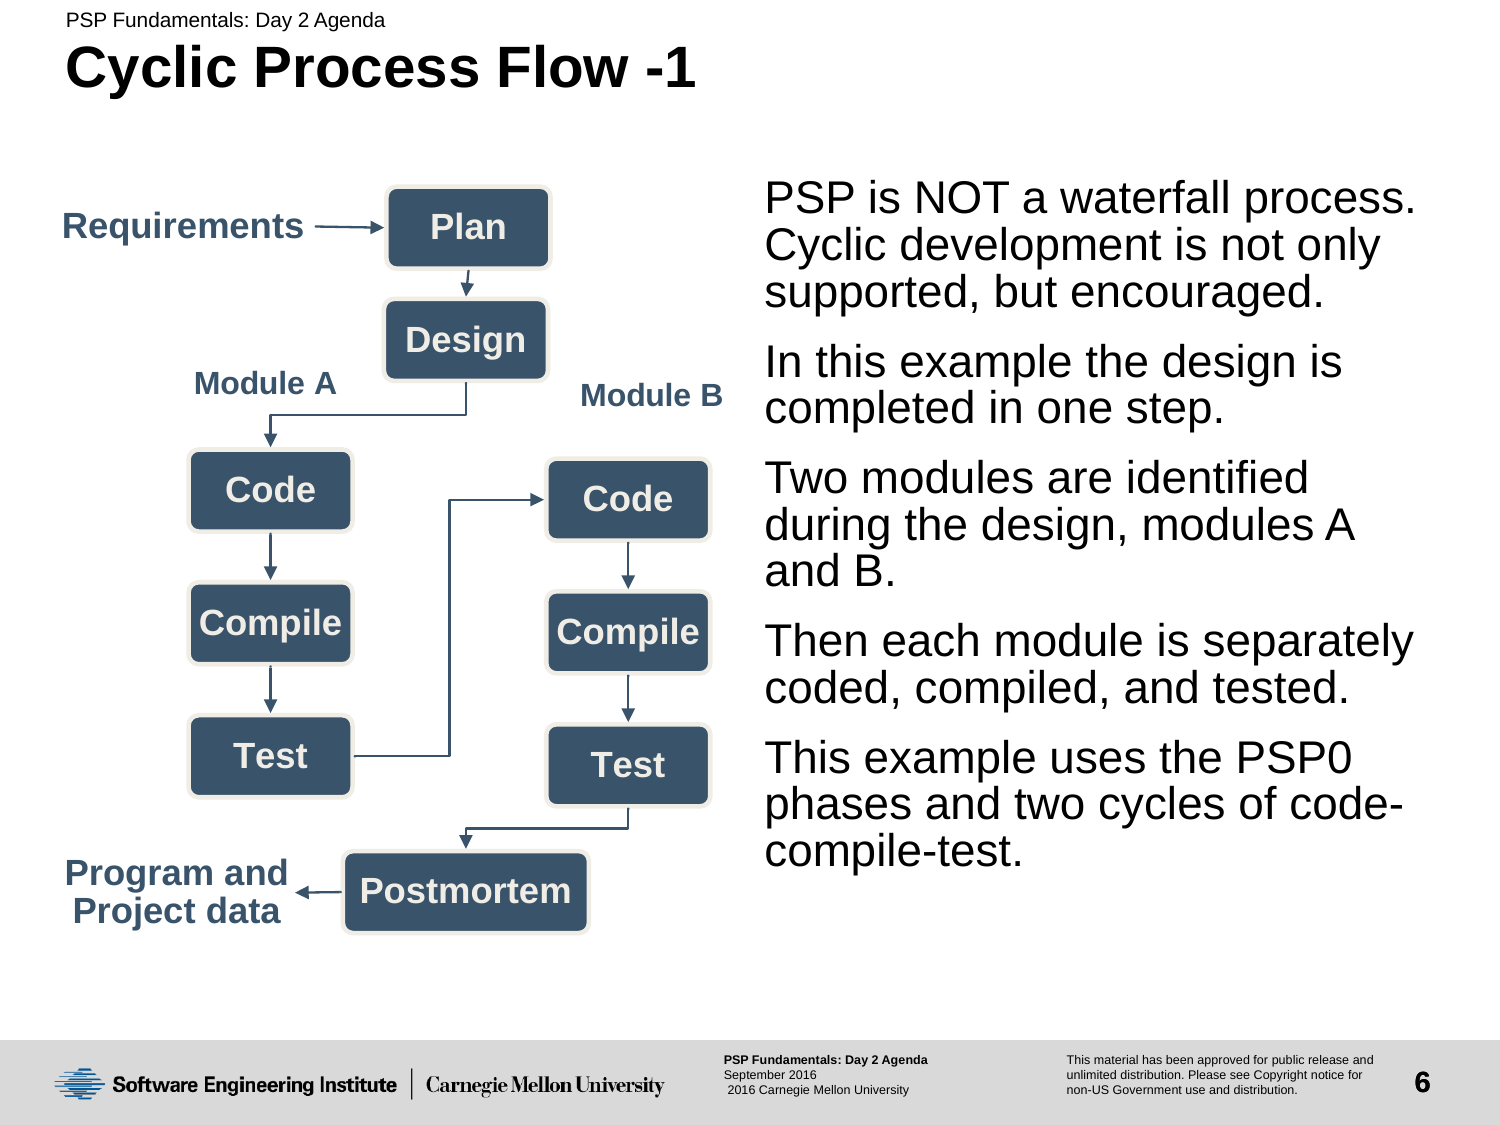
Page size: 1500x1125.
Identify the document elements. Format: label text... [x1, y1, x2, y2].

picture [46, 1061, 673, 1104]
list PSP is NOT a waterfall process. Cyclic development is not only supported, but encouraged. In this example the design is completed in one step. Two modules are identified during the design, modules A and B. Then each module is separately coded, compiled, and tested. This example uses the PSP0 phases and two cycles of code-compile-test. [764, 176, 1432, 1007]
title Cyclic Process Flow -1 [65, 37, 1430, 148]
picture [50, 184, 743, 953]
